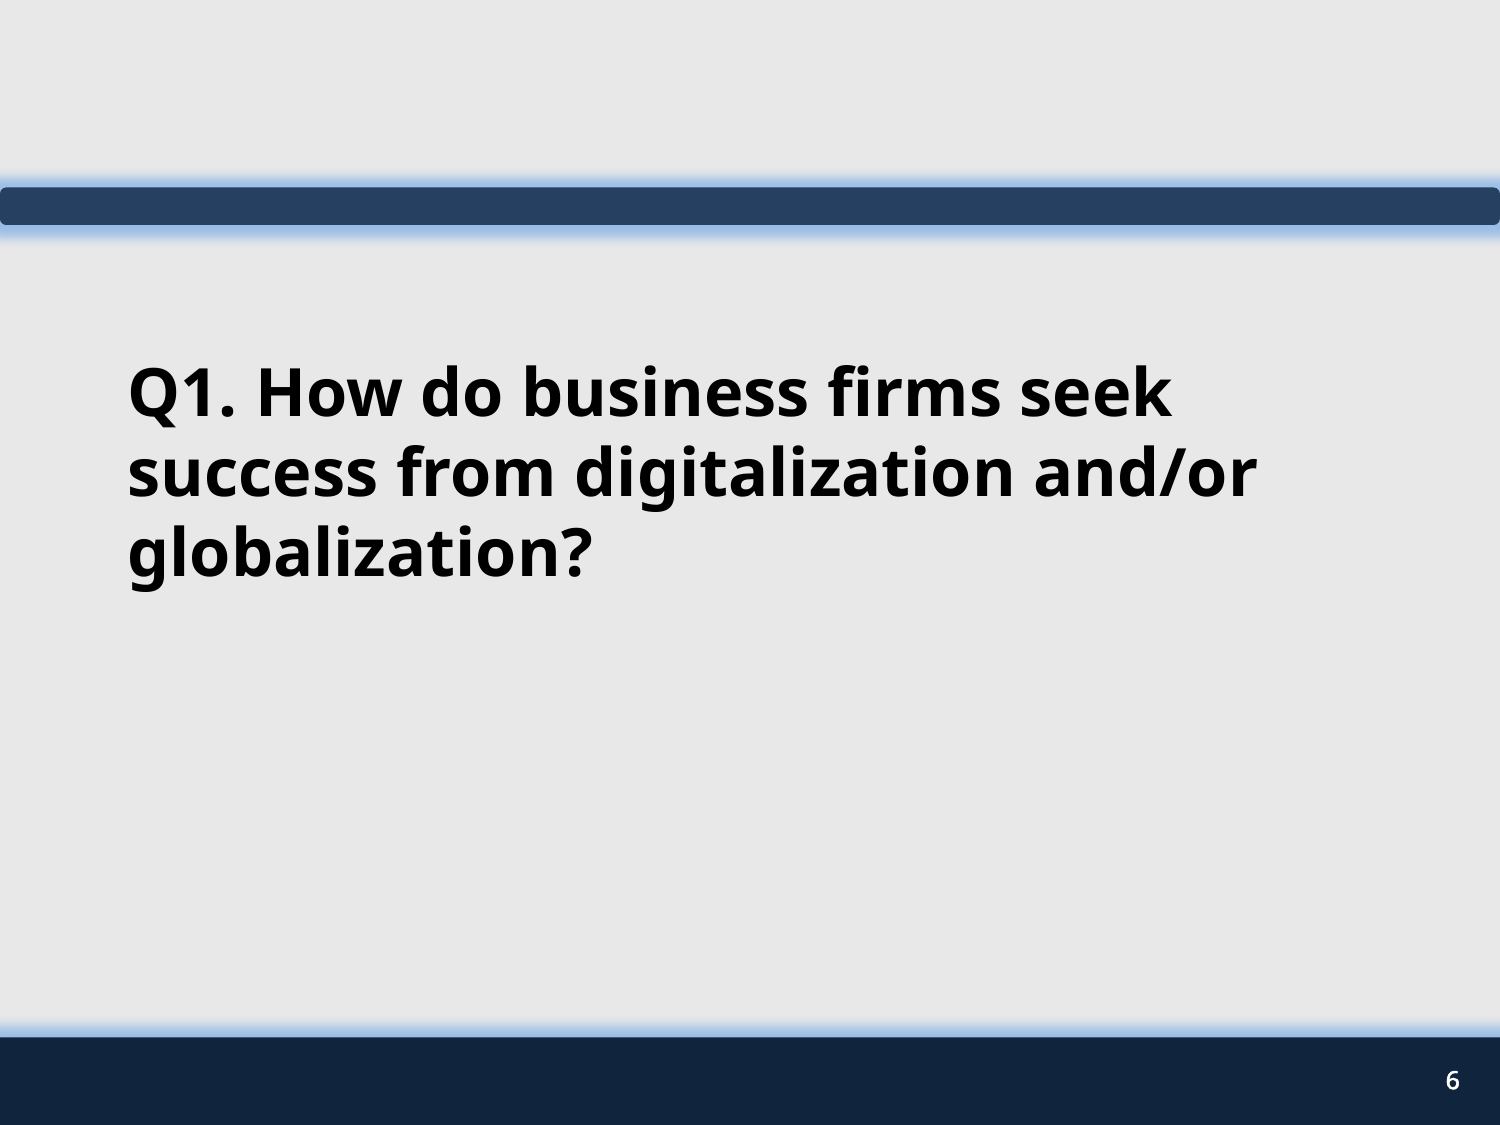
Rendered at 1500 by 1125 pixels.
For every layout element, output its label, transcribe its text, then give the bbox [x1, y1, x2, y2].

title Q1. How do business firms seek success from digitalization and/or globalization? [112, 349, 1388, 591]
slide_number 6 [1412, 1050, 1475, 1113]
